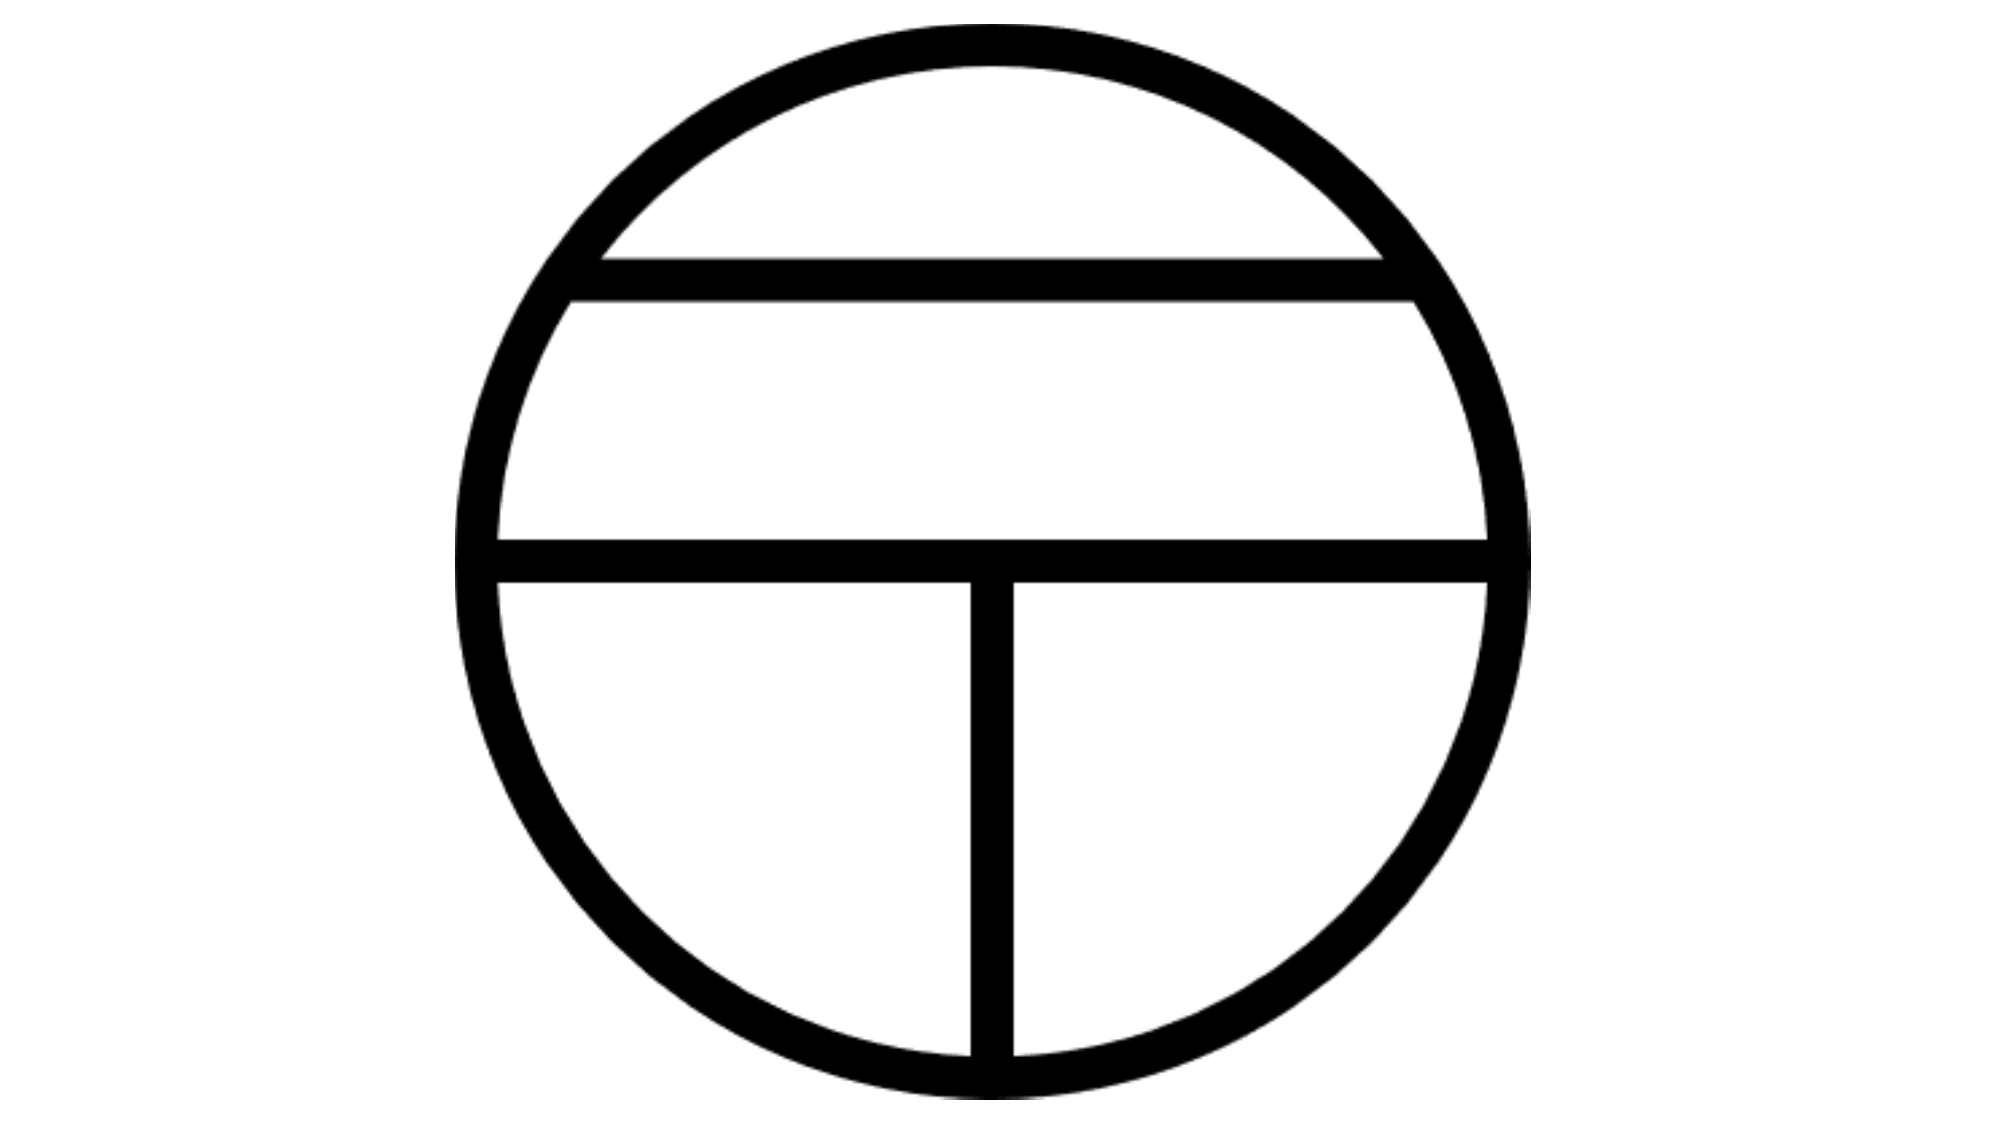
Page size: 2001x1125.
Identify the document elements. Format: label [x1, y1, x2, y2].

picture [455, 24, 1531, 1100]
